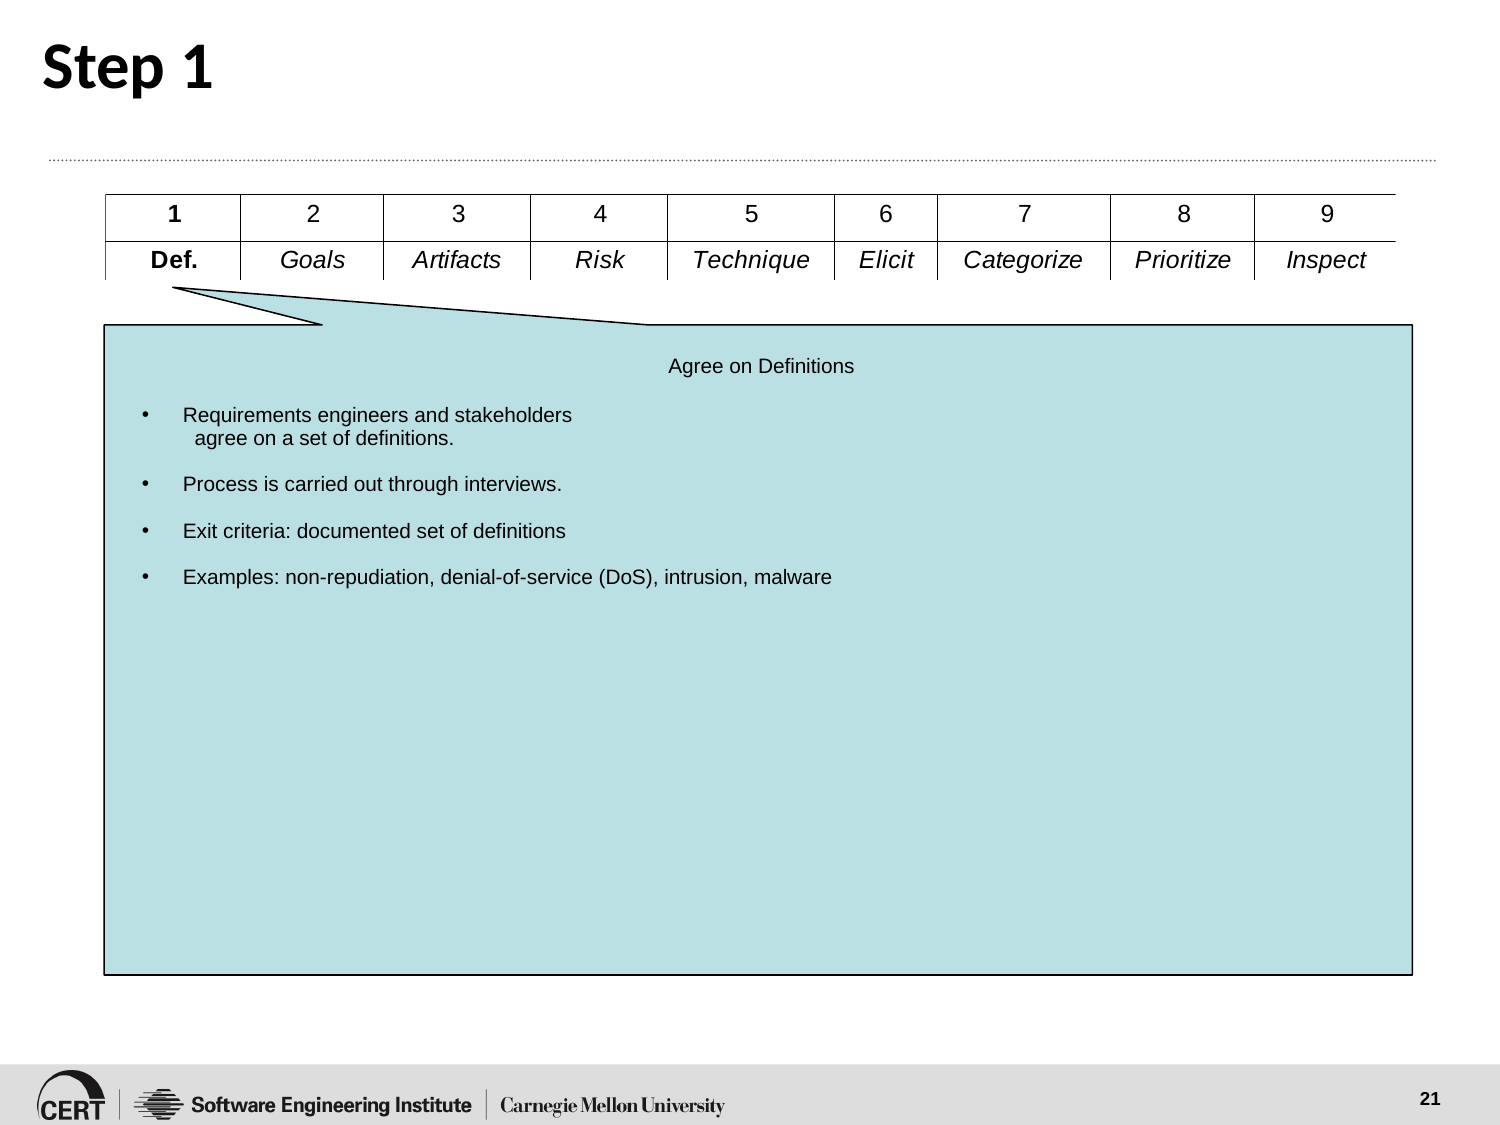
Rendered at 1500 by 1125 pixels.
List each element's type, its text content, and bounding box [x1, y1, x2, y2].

text_box Agree on Definitions Requirements engineers and stakeholders agree on a set of definitions. Process is carried out through interviews. Exit criteria: documented set of definitions Examples: non-repudiation, denial-of-service (DoS), intrusion, malware [127, 347, 1396, 921]
text_box [104, 321, 1413, 976]
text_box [105, 194, 1399, 313]
picture [37, 1069, 725, 1122]
title Step 1 [42, 37, 1434, 155]
